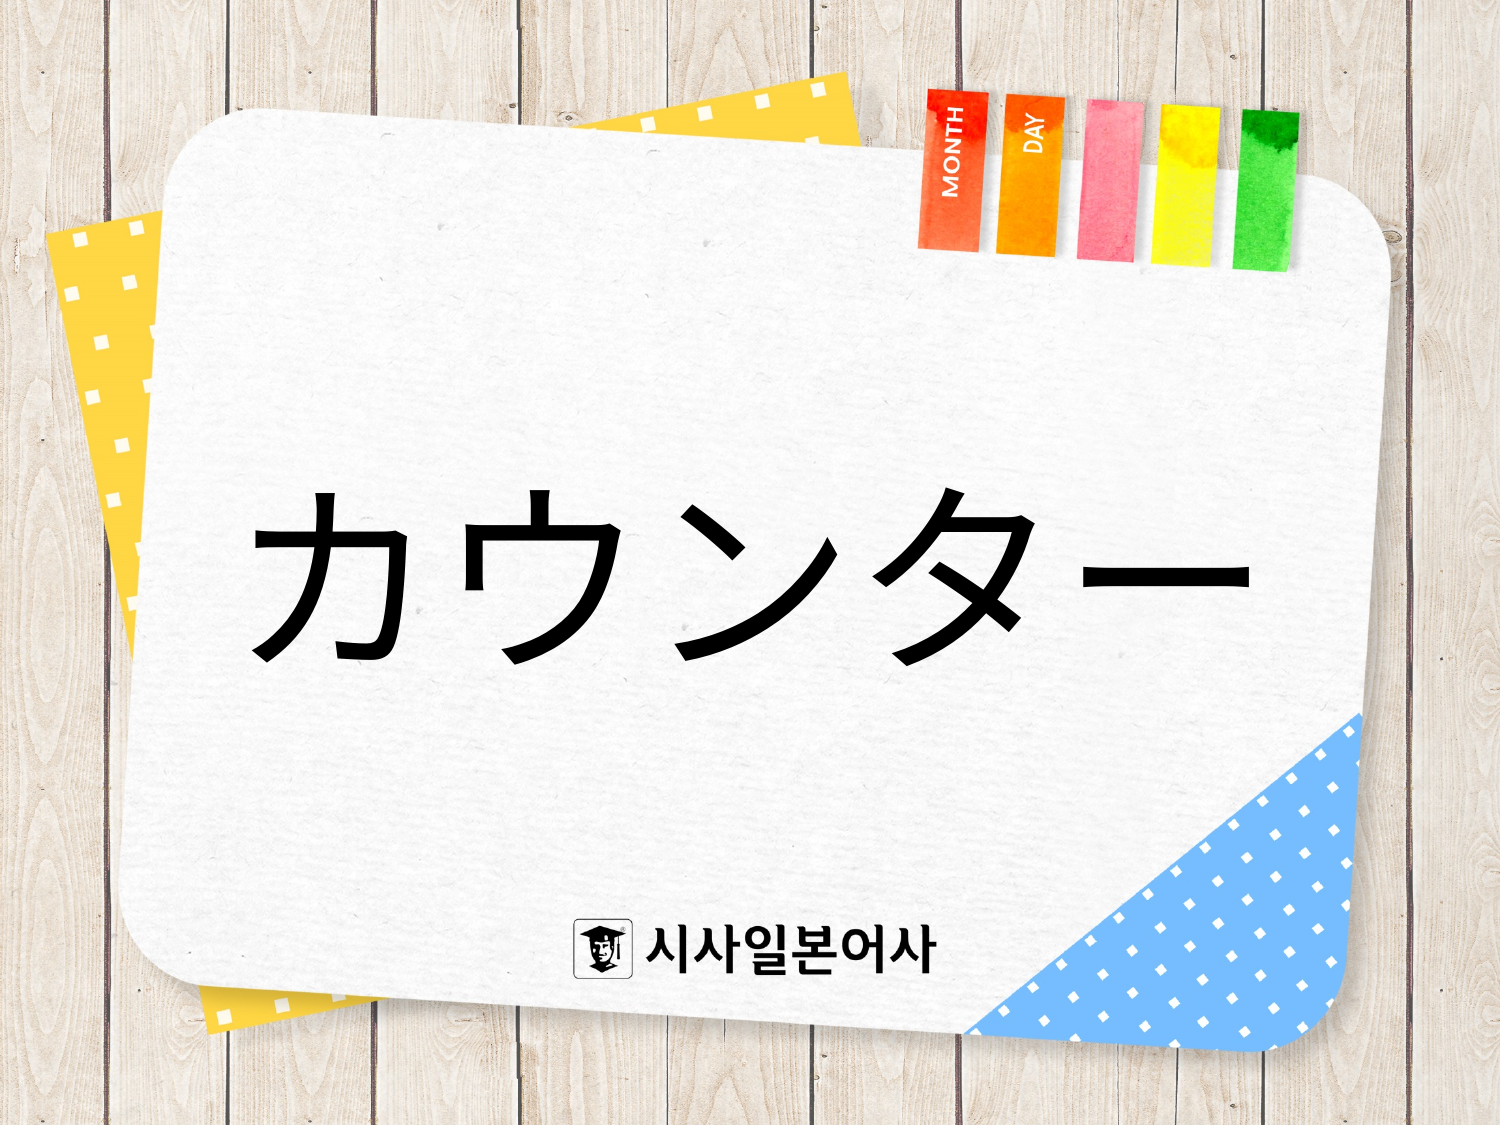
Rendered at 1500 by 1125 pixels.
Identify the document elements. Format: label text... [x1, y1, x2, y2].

picture [0, 0, 1500, 1125]
title カウンター [75, 338, 1425, 811]
